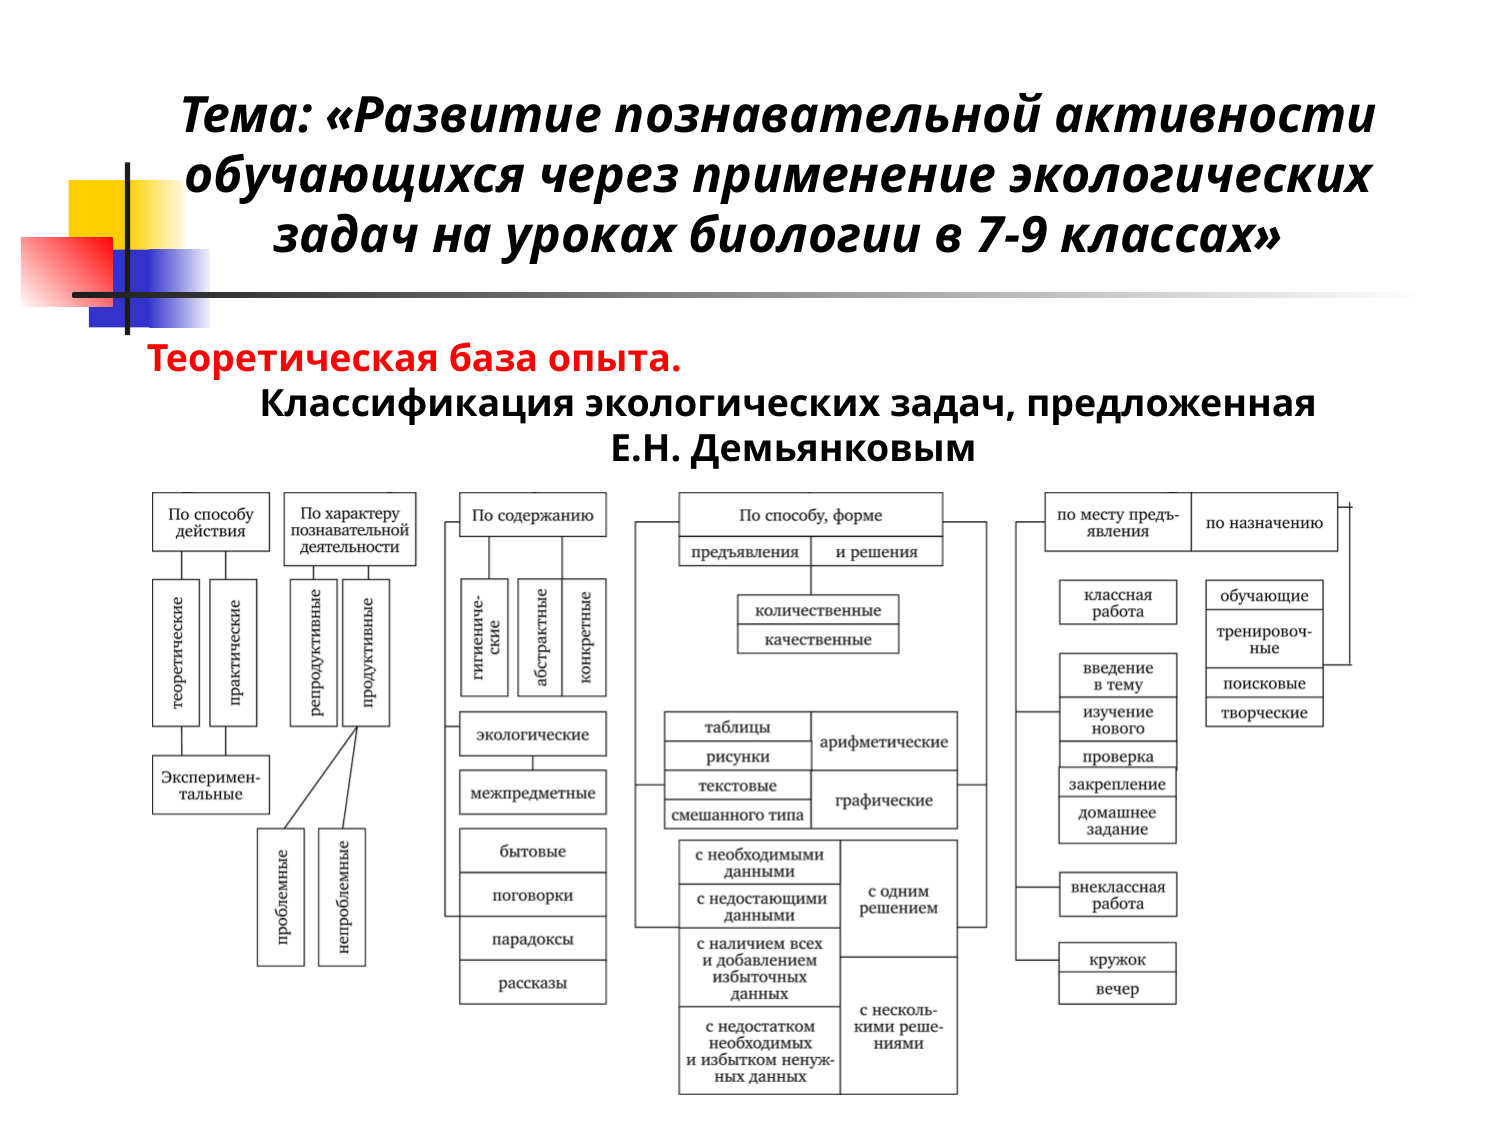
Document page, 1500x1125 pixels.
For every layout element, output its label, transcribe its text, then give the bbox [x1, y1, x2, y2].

text_box Тема: «Развитие познавательной активности обучающихся через применение экологических задач на уроках биологии в 7-9 классах» [111, 75, 1446, 270]
text_box Теоретическая база опыта. Классификация экологических задач, предложенная Е.Н. Демьянковым [132, 326, 1455, 476]
picture [151, 492, 1353, 1095]
